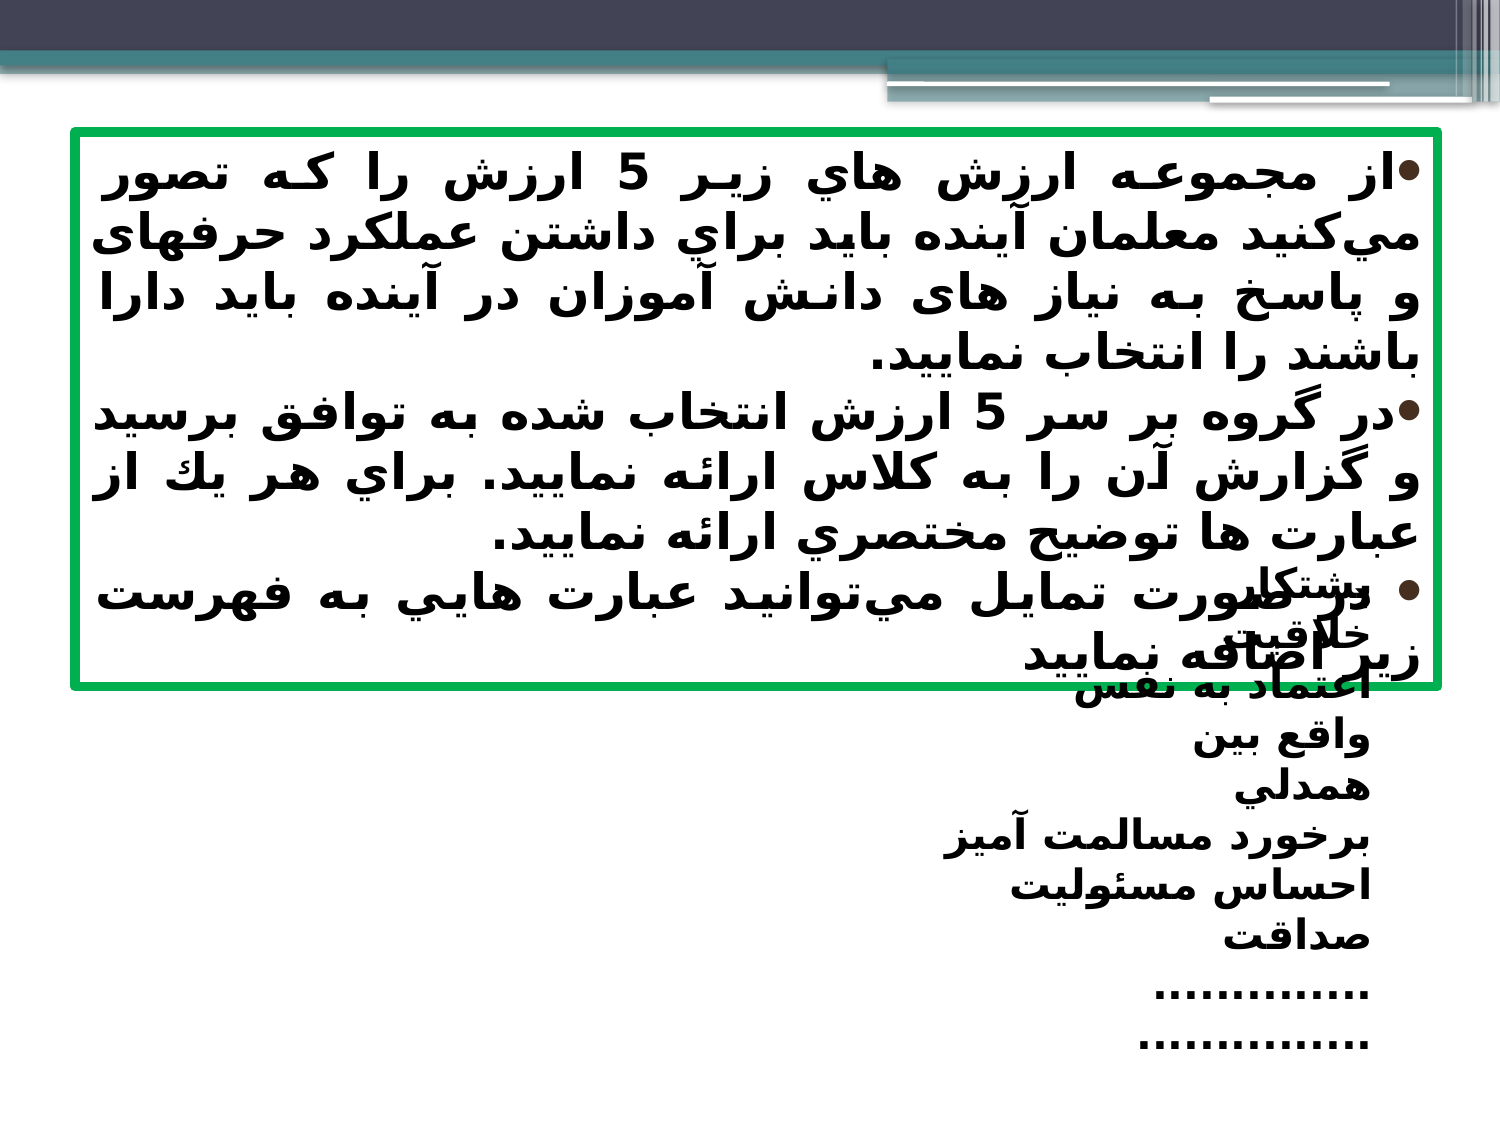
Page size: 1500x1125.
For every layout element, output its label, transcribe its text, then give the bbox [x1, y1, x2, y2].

text_box پشتكار خلاقيت اعتماد به نفس واقع بين همدلي برخورد مسالمت آميز احساس مسئوليت صداقت .............. ............... نوع دوستي توانايي كار با ديگران حل مسئله يادگيري عميق و معنادار خود كنترلي انصاف برنامه ريزي يادگيري مادام العمر نظم و دقت تفکر تأملی تواضع [237, 549, 1388, 1114]
text_box از مجموعه ارزش هاي زير 5 ارزش را كه تصور مي‌كنيد معلمان آینده بايد براي داشتن عملکرد حرفه‏ای و پاسخ به نیاز های دانش آموزان در آینده باید دارا باشند را انتخاب نماييد. در گروه بر سر 5 ارزش انتخاب شده به توافق برسيد و گزارش آن را به كلاس ارائه نماييد. براي هر يك از عبارت ها توضيح مختصري ارائه نماييد. در صورت تمايل مي‌توانيد عبارت هايي به فهرست زير اضافه نماييد [74, 131, 1438, 687]
